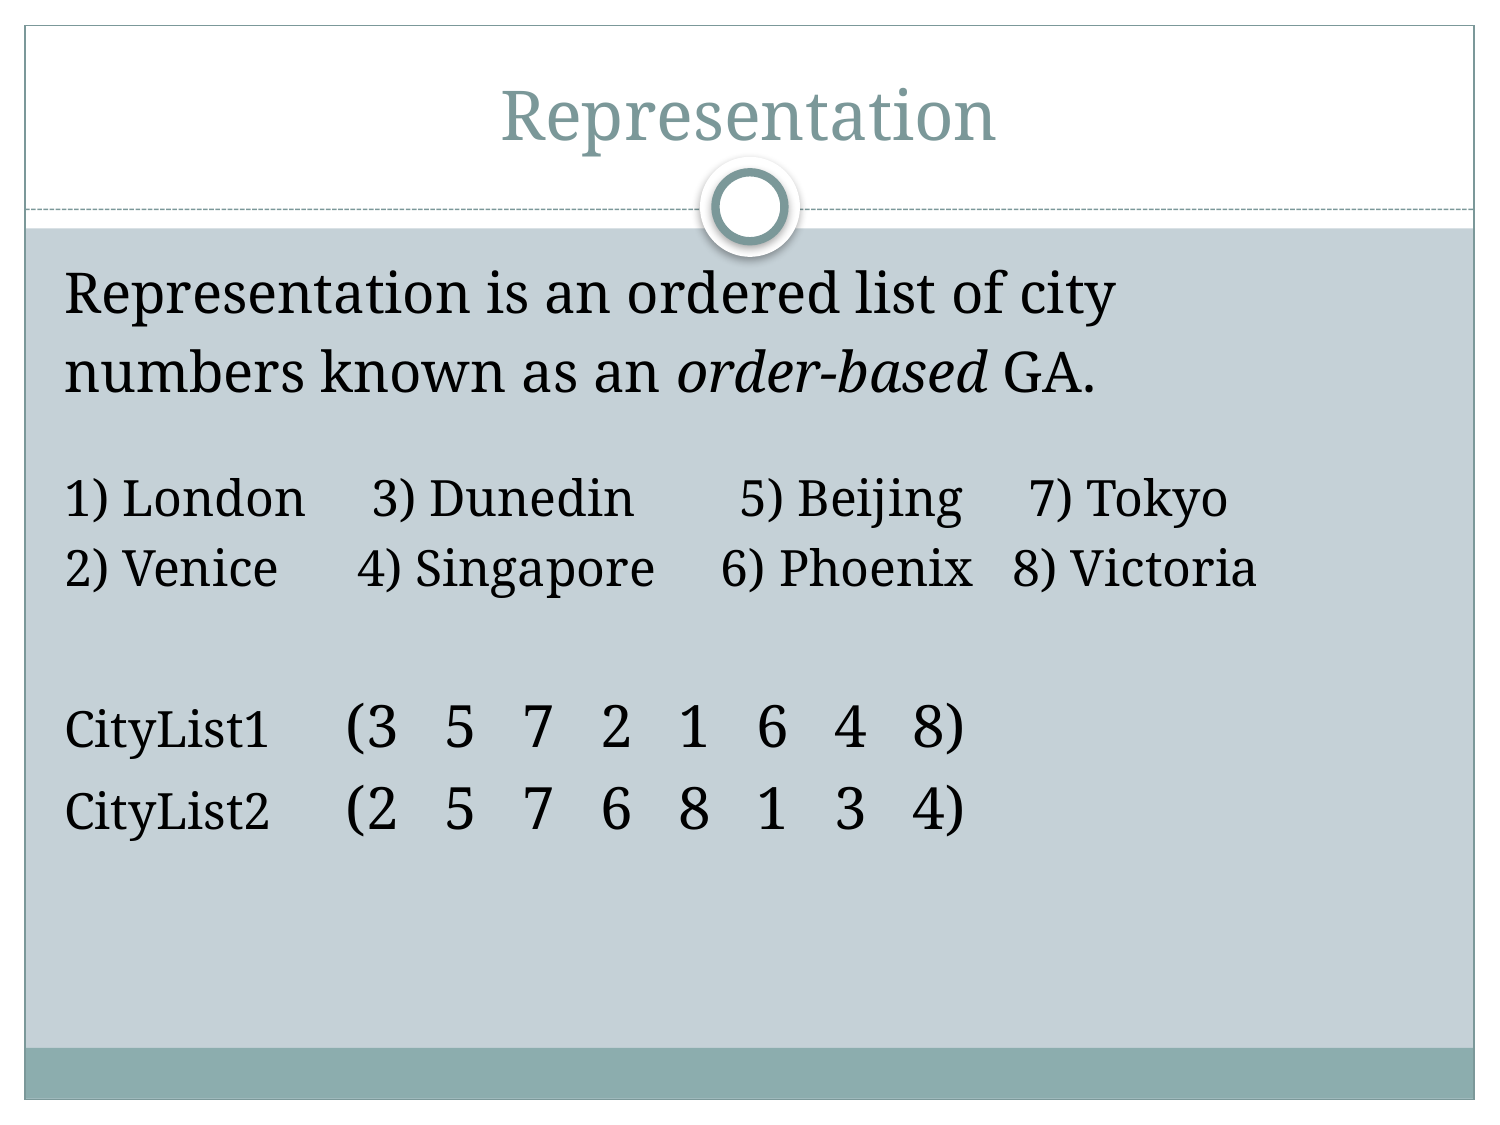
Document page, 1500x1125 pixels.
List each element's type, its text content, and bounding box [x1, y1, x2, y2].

list Representation is an ordered list of city numbers known as an order-based GA. 1) London 3) Dunedin 5) Beijing 7) Tokyo 2) Venice 4) Singapore 6) Phoenix 8) Victoria CityList1 (3 5 7 2 1 6 4 8) CityList2 (2 5 7 6 8 1 3 4) [49, 249, 1450, 1005]
title Representation [49, 37, 1450, 162]
